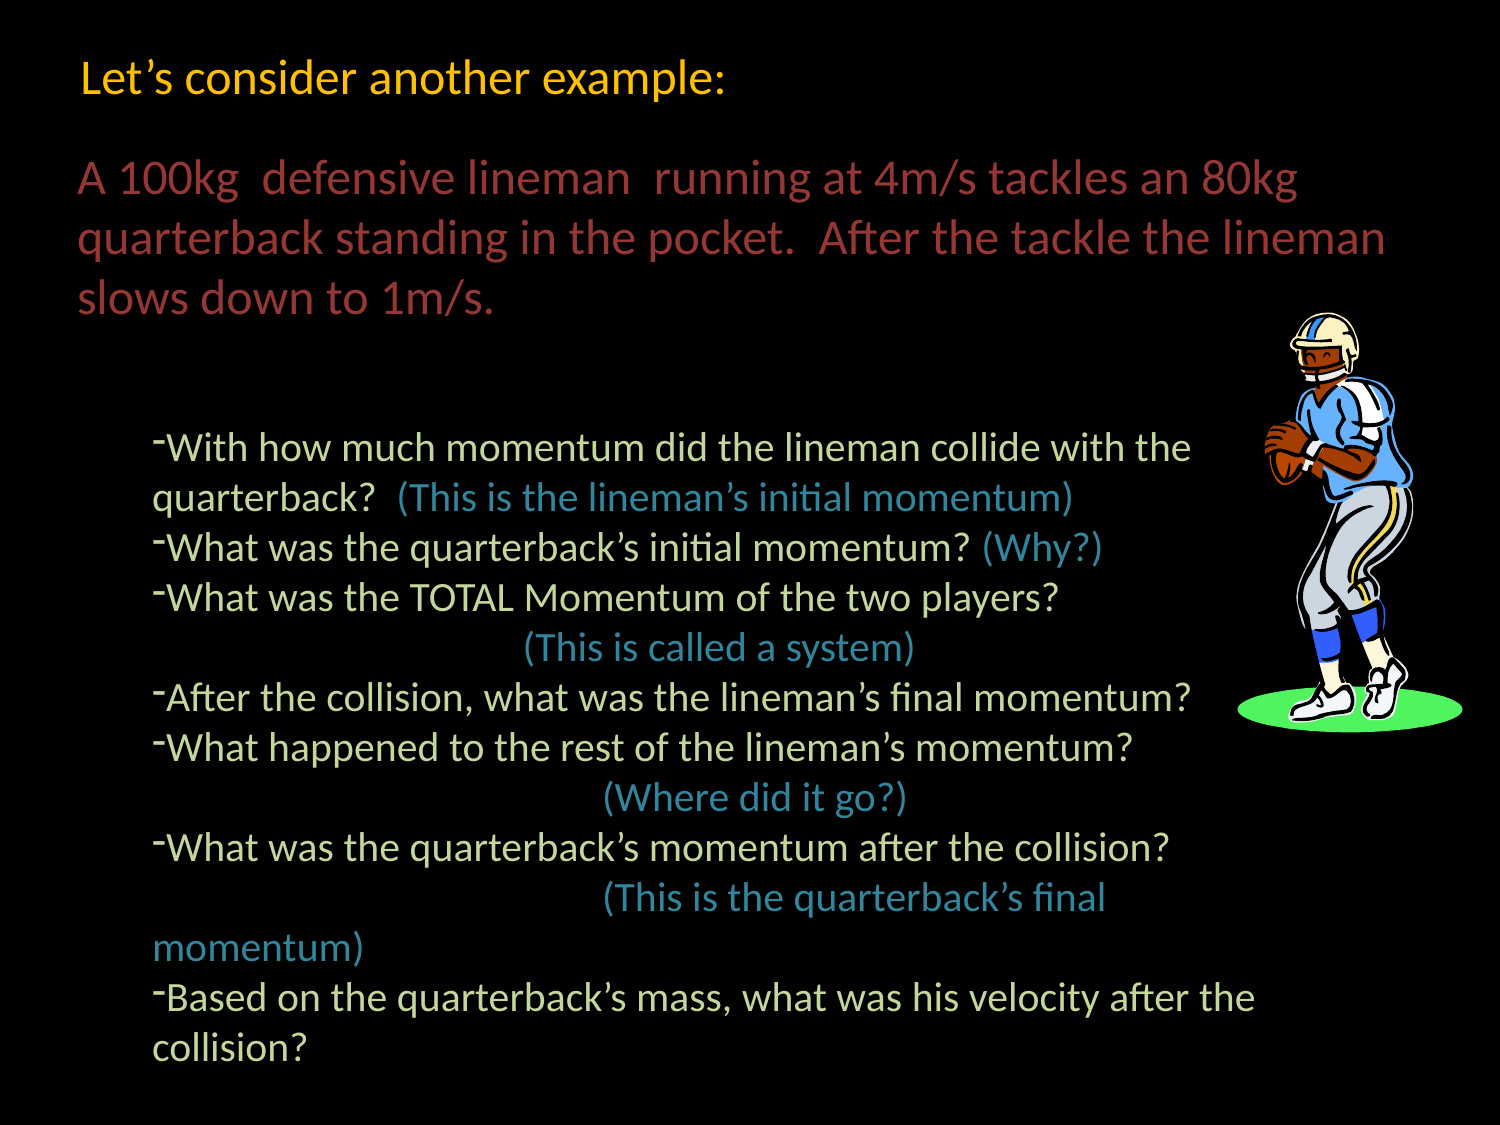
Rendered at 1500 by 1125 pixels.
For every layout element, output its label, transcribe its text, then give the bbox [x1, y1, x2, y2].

text_box A 100kg defensive lineman running at 4m/s tackles an 80kg quarterback standing in the pocket. After the tackle the lineman slows down to 1m/s. [62, 137, 1425, 333]
picture [1237, 312, 1463, 733]
text_box With how much momentum did the lineman collide with the quarterback? (This is the lineman’s initial momentum) What was the quarterback’s initial momentum? (Why?) What was the TOTAL Momentum of the two players? (This is called a system) After the collision, what was the lineman’s final momentum? What happened to the rest of the lineman’s momentum? (Where did it go?) What was the quarterback’s momentum after the collision? (This is the quarterback’s final momentum) Based on the quarterback’s mass, what was his velocity after the collision? [137, 412, 1338, 1078]
text_box Let’s consider another example: [65, 37, 743, 113]
